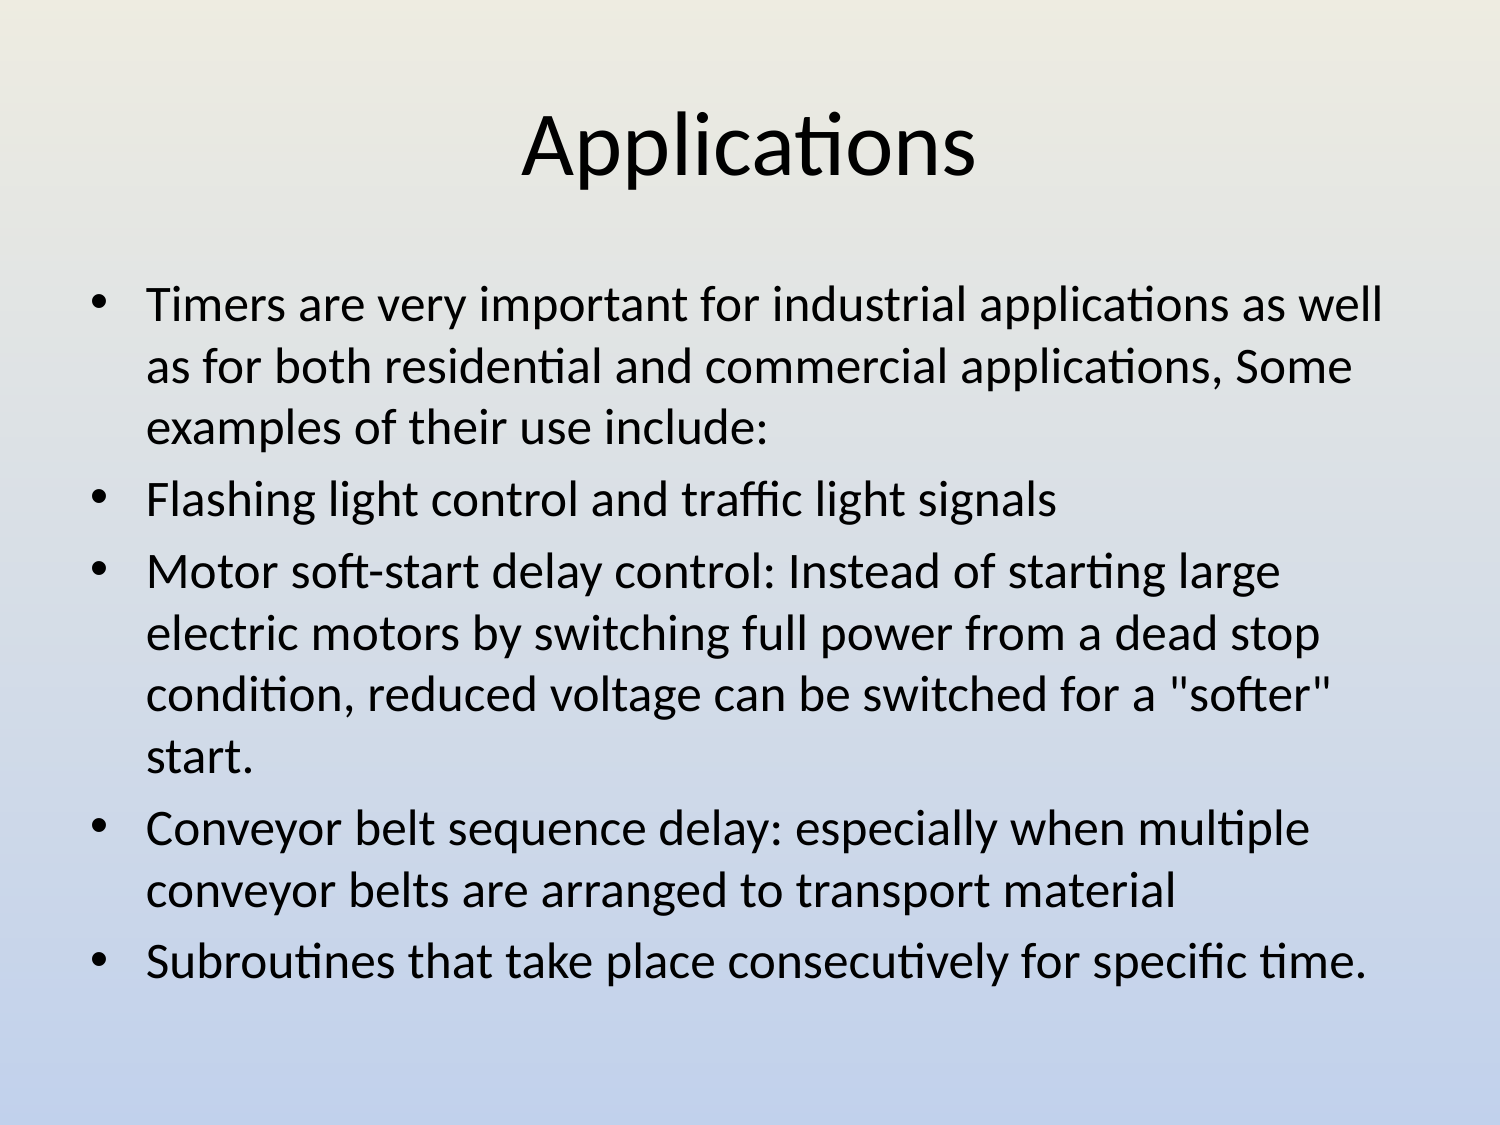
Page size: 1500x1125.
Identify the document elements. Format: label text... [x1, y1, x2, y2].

list Timers are very important for industrial applications as well as for both residential and commercial applications, Some examples of their use include: Flashing light control and traffic light signals Motor soft-start delay control: Instead of starting large electric motors by switching full power from a dead stop condition, reduced voltage can be switched for a "softer" start. Conveyor belt sequence delay: especially when multiple conveyor belts are arranged to transport material Subroutines that take place consecutively for specific time. [75, 262, 1425, 1005]
title Applications [75, 45, 1425, 233]
